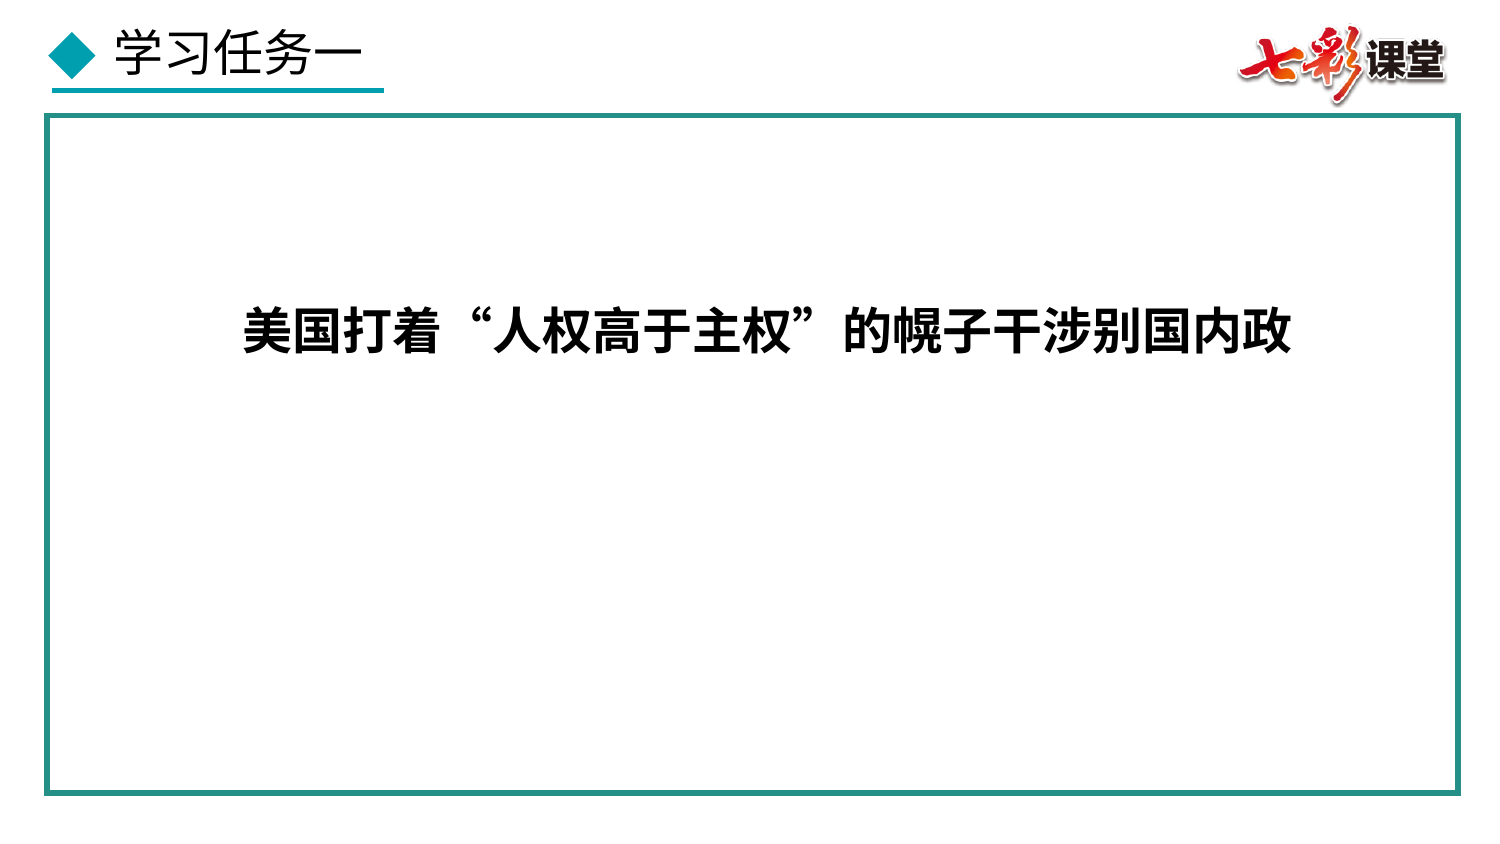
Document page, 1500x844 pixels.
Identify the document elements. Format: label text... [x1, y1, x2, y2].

picture [1234, 20, 1451, 108]
text_box 美国打着“人权高于主权”的幌子干涉别国内政 [112, 291, 1423, 367]
